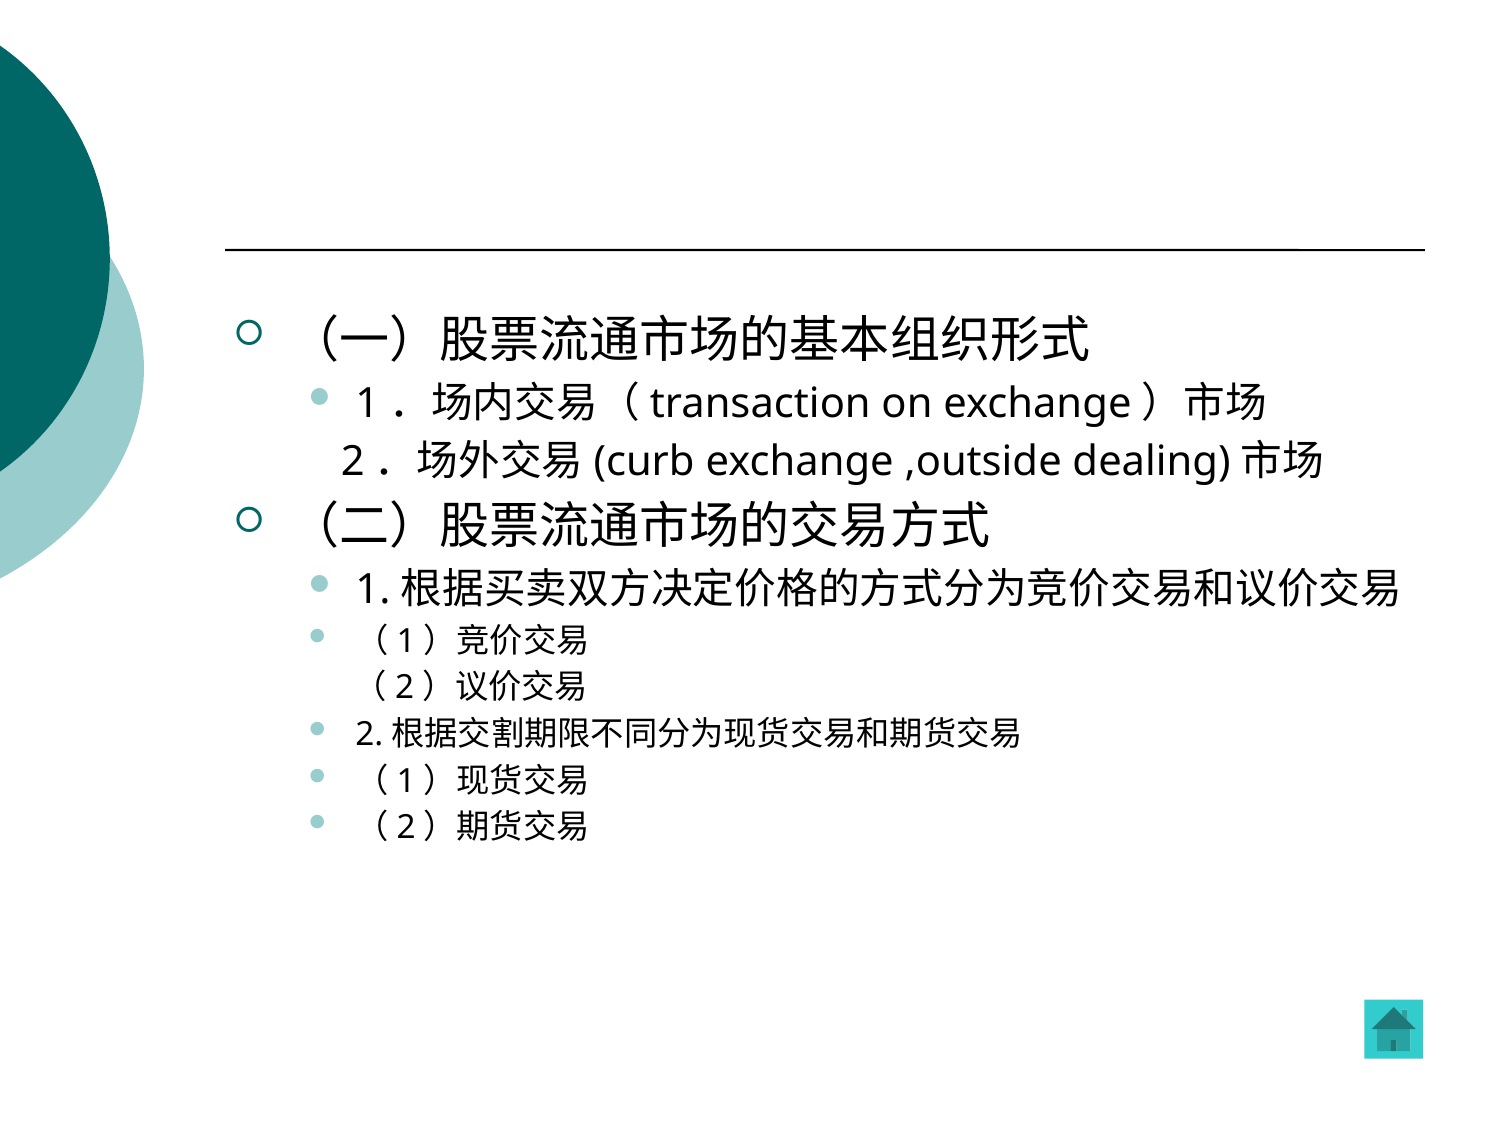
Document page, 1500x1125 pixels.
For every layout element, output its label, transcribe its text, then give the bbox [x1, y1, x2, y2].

list （一）股票流通市场的基本组织形式 1．场内交易（transaction on exchange）市场 2．场外交易(curb exchange ,outside dealing)市场 （二）股票流通市场的交易方式 1.根据买卖双方决定价格的方式分为竞价交易和议价交易 （1）竞价交易 （2）议价交易 2.根据交割期限不同分为现货交易和期货交易 （1）现货交易 （2）期货交易 [218, 299, 1425, 1036]
text_box [1364, 999, 1424, 1059]
